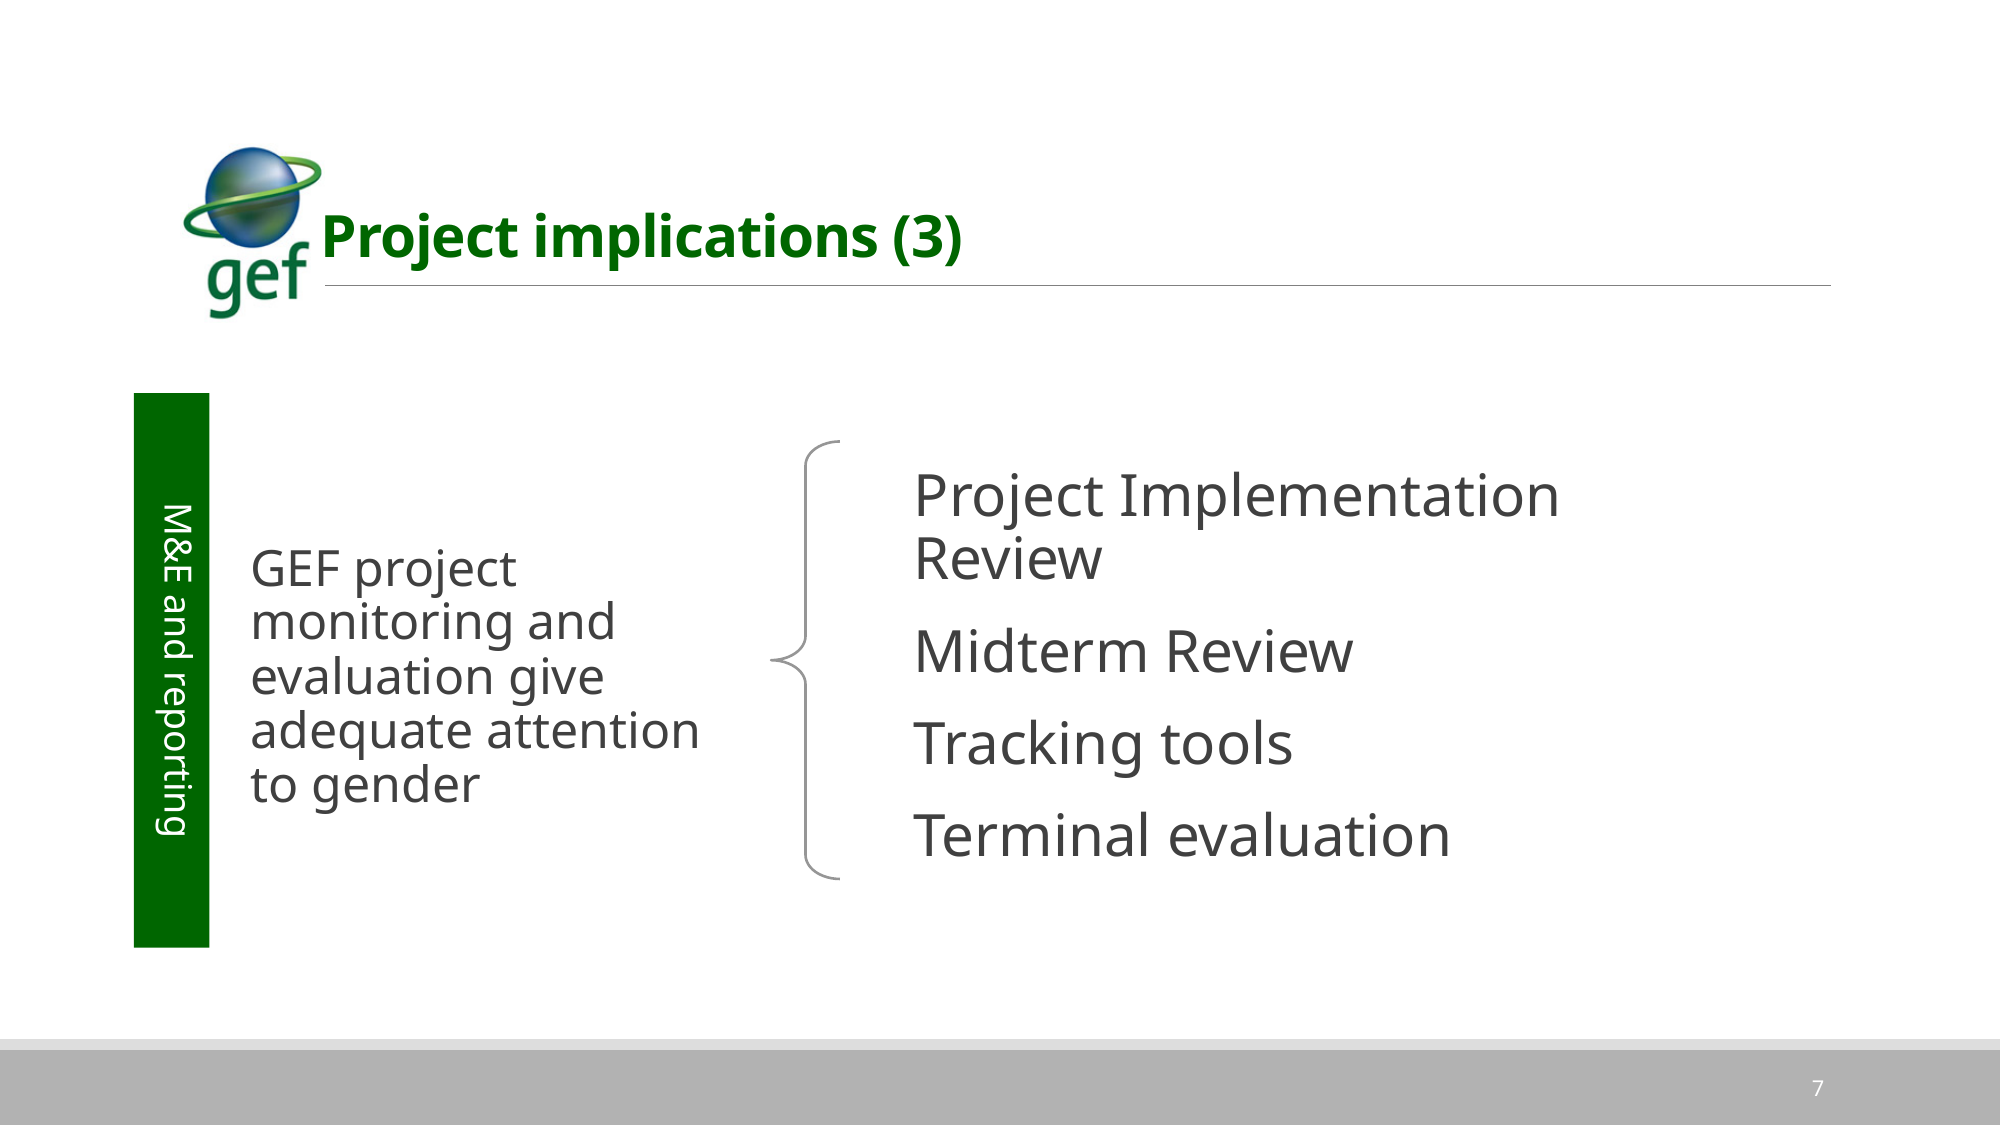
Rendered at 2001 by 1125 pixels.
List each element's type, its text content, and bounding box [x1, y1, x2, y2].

text_box M&E and reporting [133, 393, 210, 948]
slide_number 7 [1624, 1059, 1840, 1120]
list GEF project monitoring and evaluation give adequate attention to gender [235, 535, 743, 915]
picture [179, 142, 326, 324]
list Project Implementation Review Midterm Review Tracking tools Terminal evaluation [898, 459, 1709, 1014]
title Project implications (3) [180, 47, 1830, 285]
text_box [769, 440, 841, 881]
